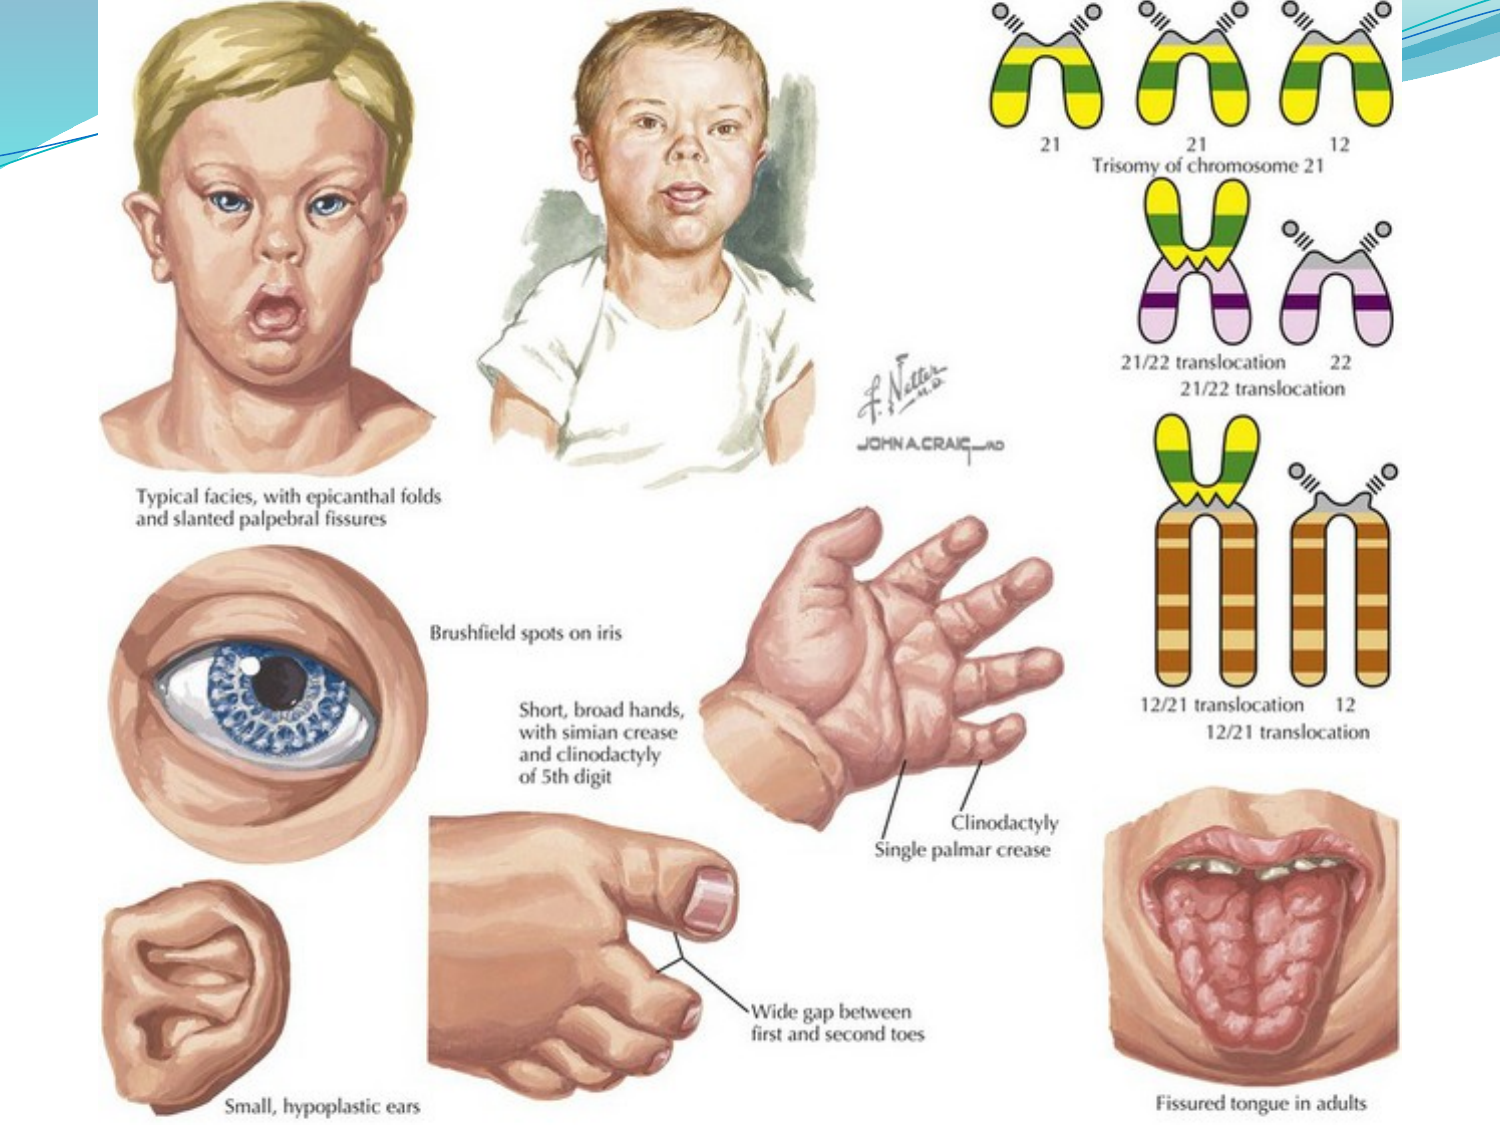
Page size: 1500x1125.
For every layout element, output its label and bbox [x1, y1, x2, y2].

picture [97, 0, 1402, 1125]
